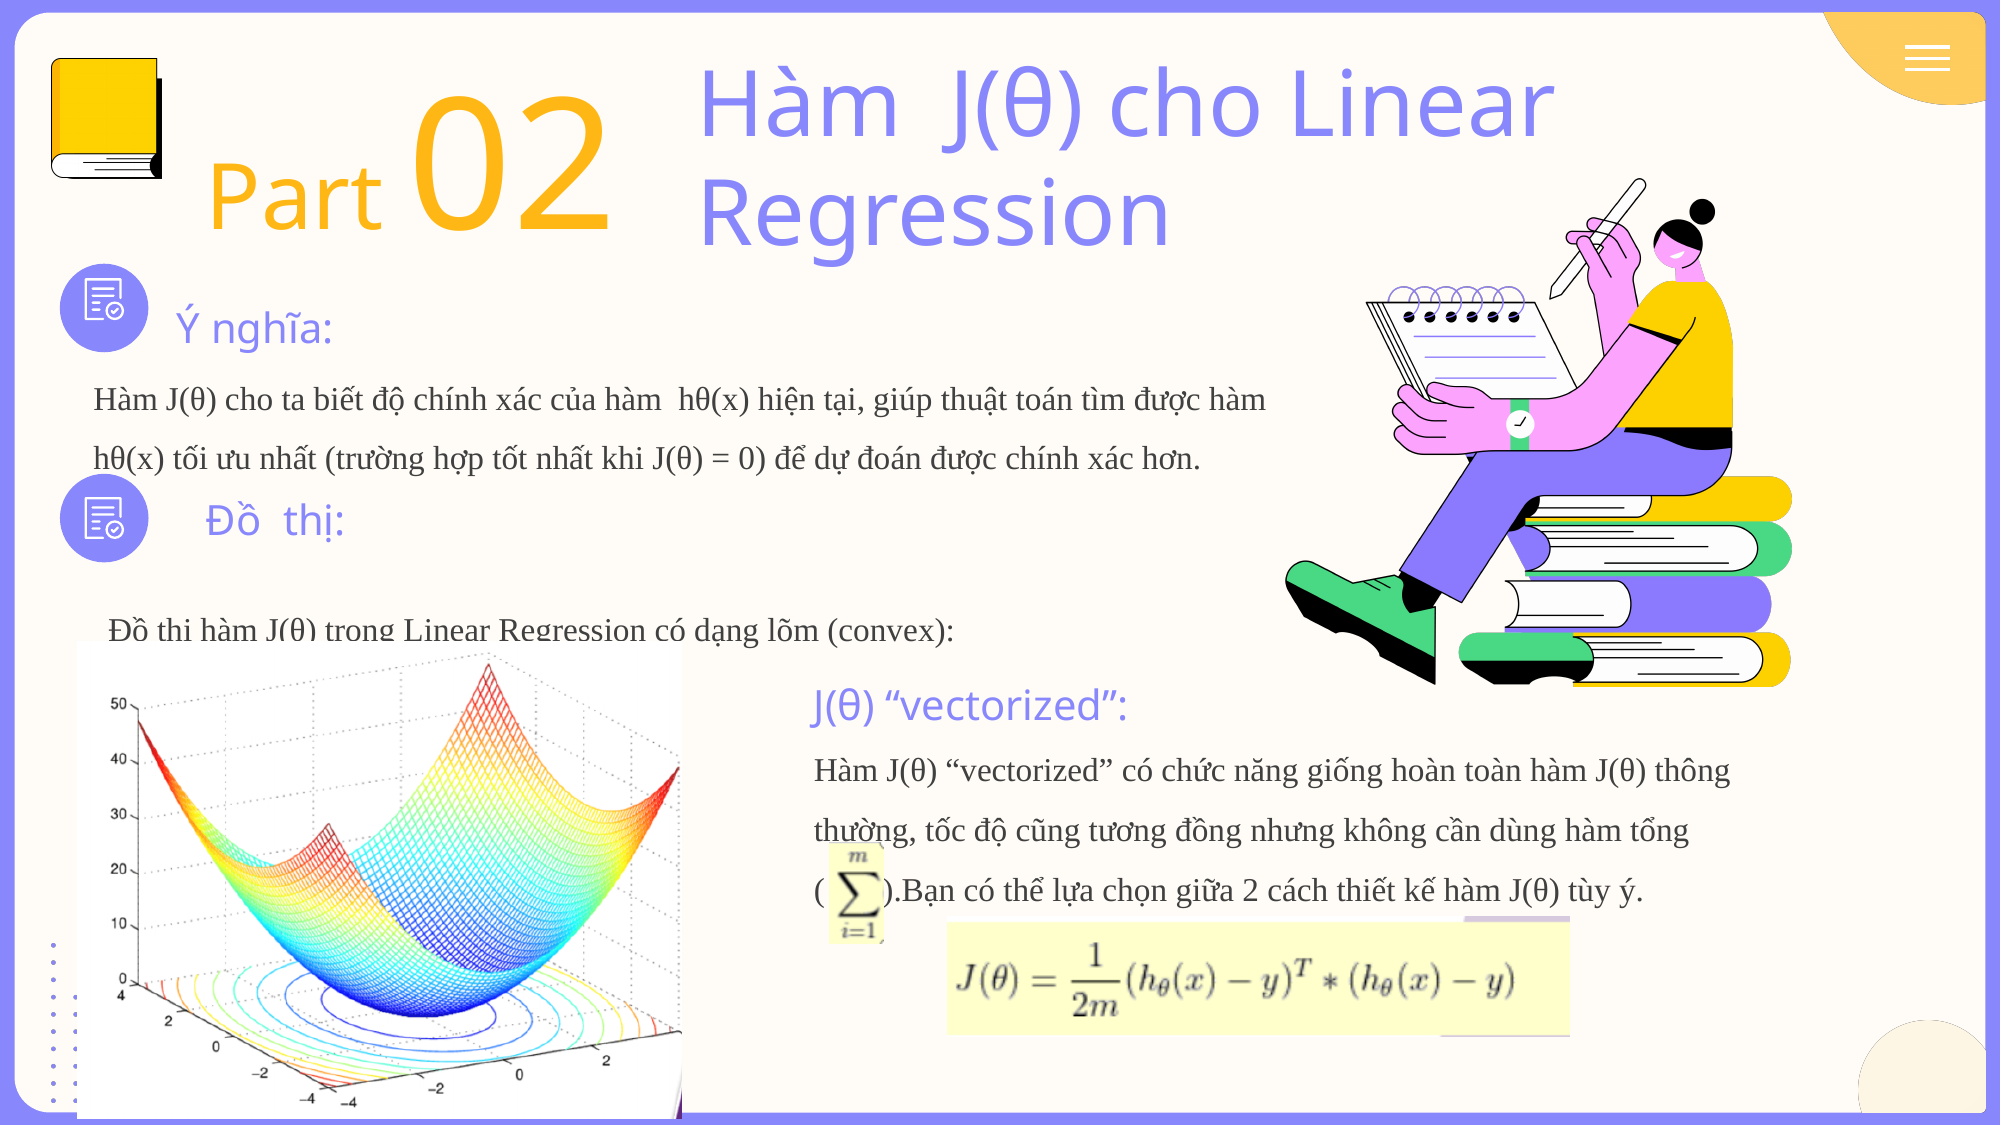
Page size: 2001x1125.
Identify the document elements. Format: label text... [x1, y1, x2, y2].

picture [947, 916, 1570, 1037]
picture [51, 641, 682, 1119]
text_box [58, 472, 150, 564]
text_box Part 02 [191, 38, 1192, 274]
text_box Hàm J(θ) cho ta biết độ chính xác của hàm hθ(x) hiện tại, giúp thuật toán tìm được hàm hθ(x) tối ưu nhất (trường hợp tốt nhất khi J(θ) = 0) để dự đoán được chính xác hơn. [84, 352, 1285, 481]
text_box Ý nghĩa: [168, 302, 521, 353]
text_box [83, 277, 126, 322]
picture [1858, 1020, 1986, 1113]
text_box Đồ thị: [191, 486, 410, 563]
picture [829, 842, 884, 944]
picture [1285, 178, 1792, 688]
text_box Hàm J(θ) cho Linear Regression [681, 36, 1745, 272]
text_box [58, 262, 150, 352]
picture [1823, 12, 1986, 105]
text_box Đồ thị hàm J(θ) trong Linear Regression có dạng lõm (convex): [93, 580, 1113, 656]
text_box [83, 496, 126, 541]
text_box J(θ) “vectorized”: Hàm J(θ) “vectorized” có chức năng giống hoàn toàn hàm J(θ) thông thường, tốc độ cũng tương đồng nhưng không cần dùng hàm tổng ( ).Bạn có thể lựa chọn giữa 2 cách thiết kế hàm J(θ) tùy ý. [798, 671, 1813, 916]
picture [51, 58, 162, 179]
